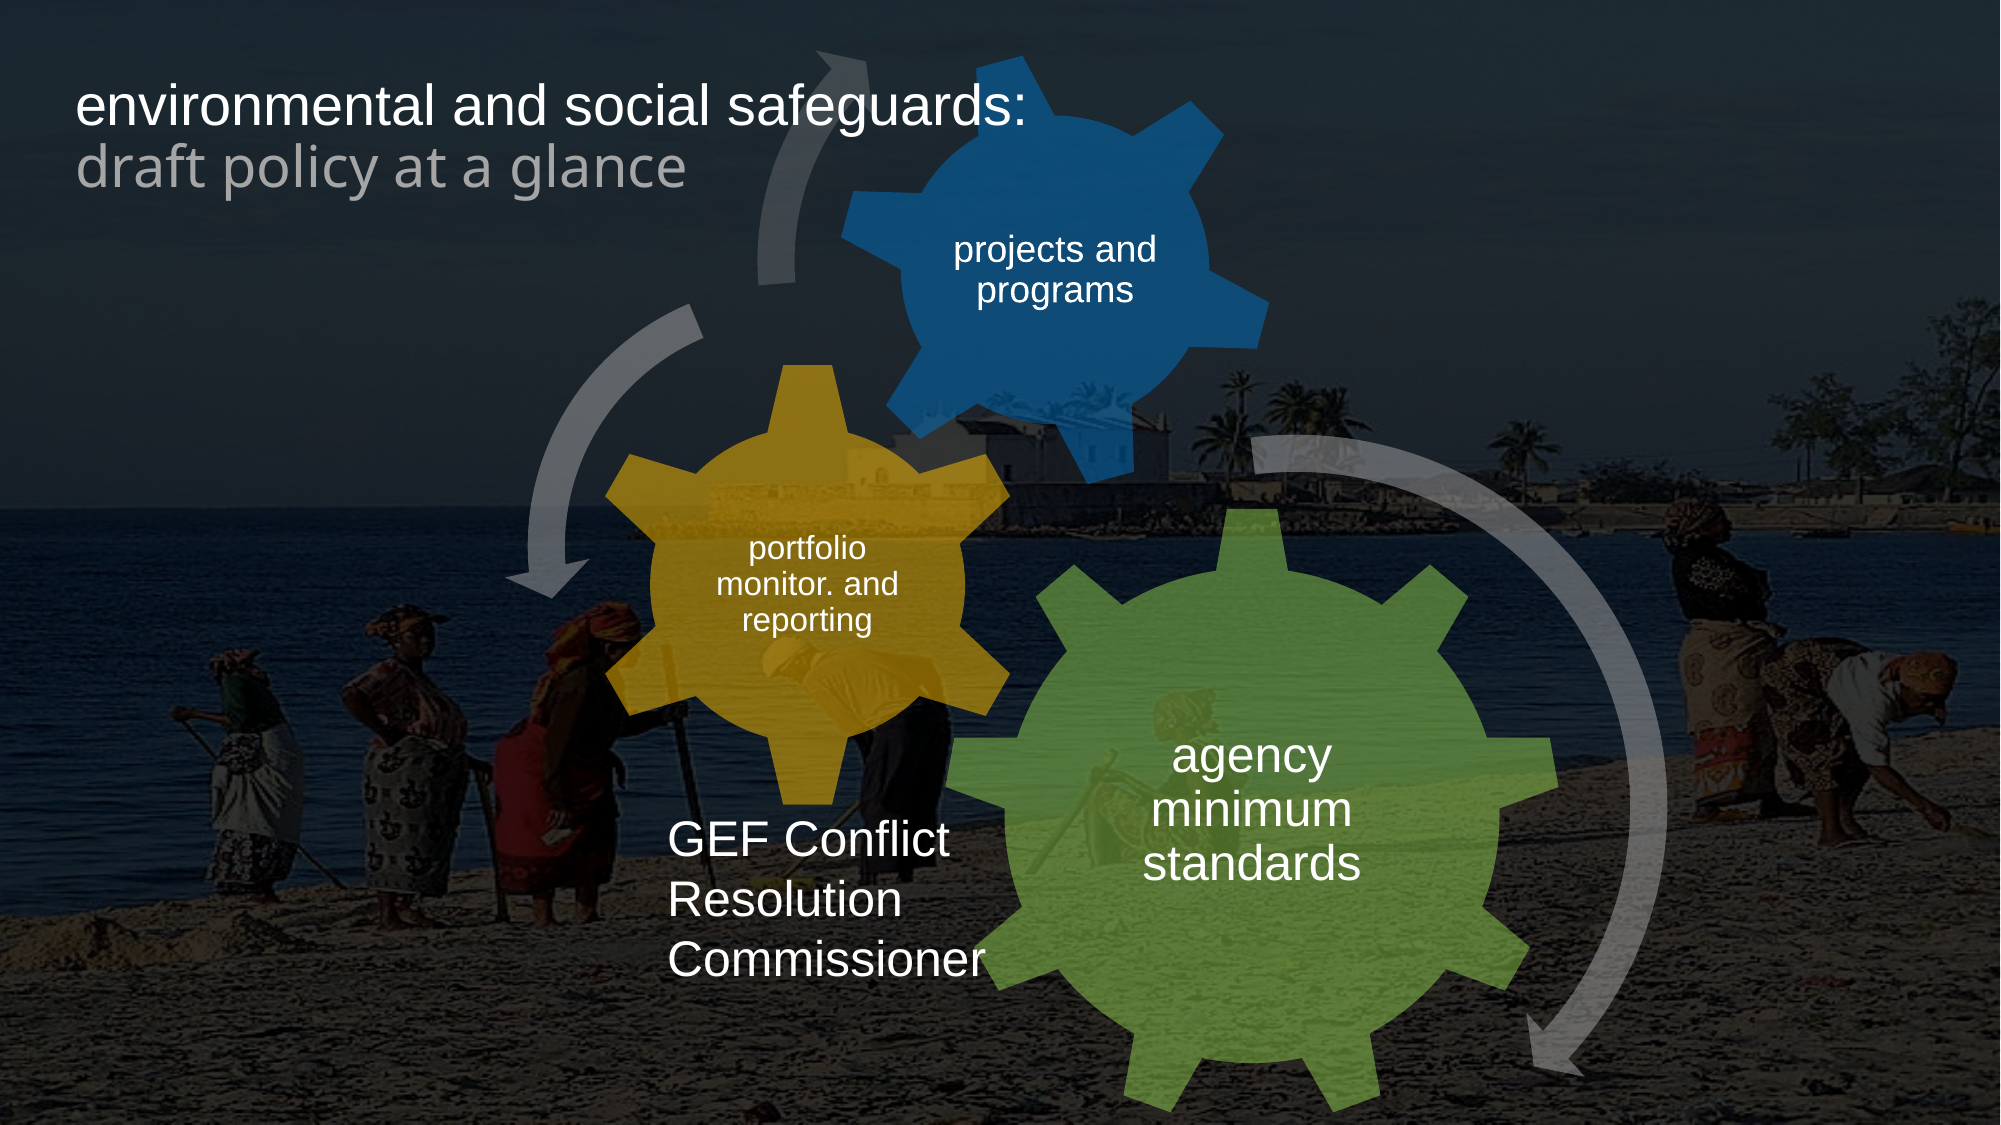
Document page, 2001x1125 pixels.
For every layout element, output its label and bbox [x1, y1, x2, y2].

text_box [0, 0, 2000, 1125]
